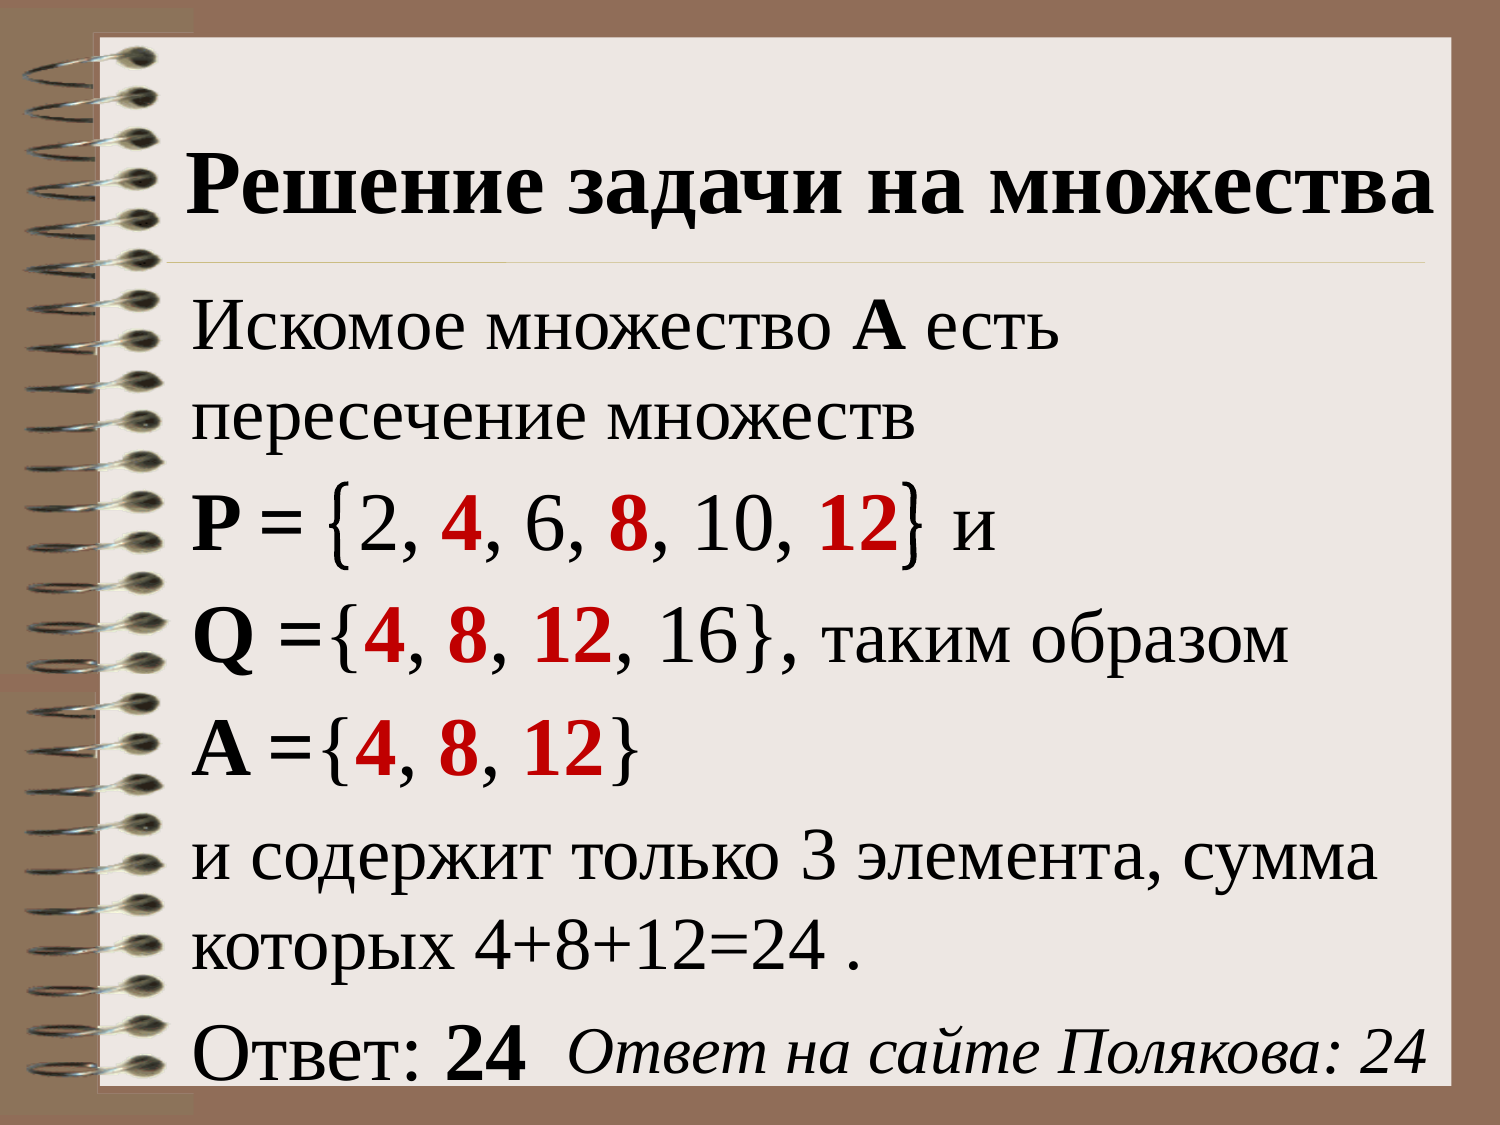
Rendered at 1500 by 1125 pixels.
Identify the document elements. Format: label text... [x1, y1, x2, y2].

text_box Искомое множество А есть пересечение множеств P = 2, 4, 6, 8, 10, 12 и Q ={4, 8, 12, 16}, таким образом A ={4, 8, 12} и содержит только 3 элемента, сумма которых 4+8+12=24 . Ответ: 24 [176, 267, 1447, 1105]
picture [0, 692, 194, 1115]
text_box Решение задачи на множества [171, 114, 1459, 240]
picture [0, 8, 194, 674]
text_box Ответ на сайте Полякова: 24 [537, 999, 1444, 1095]
